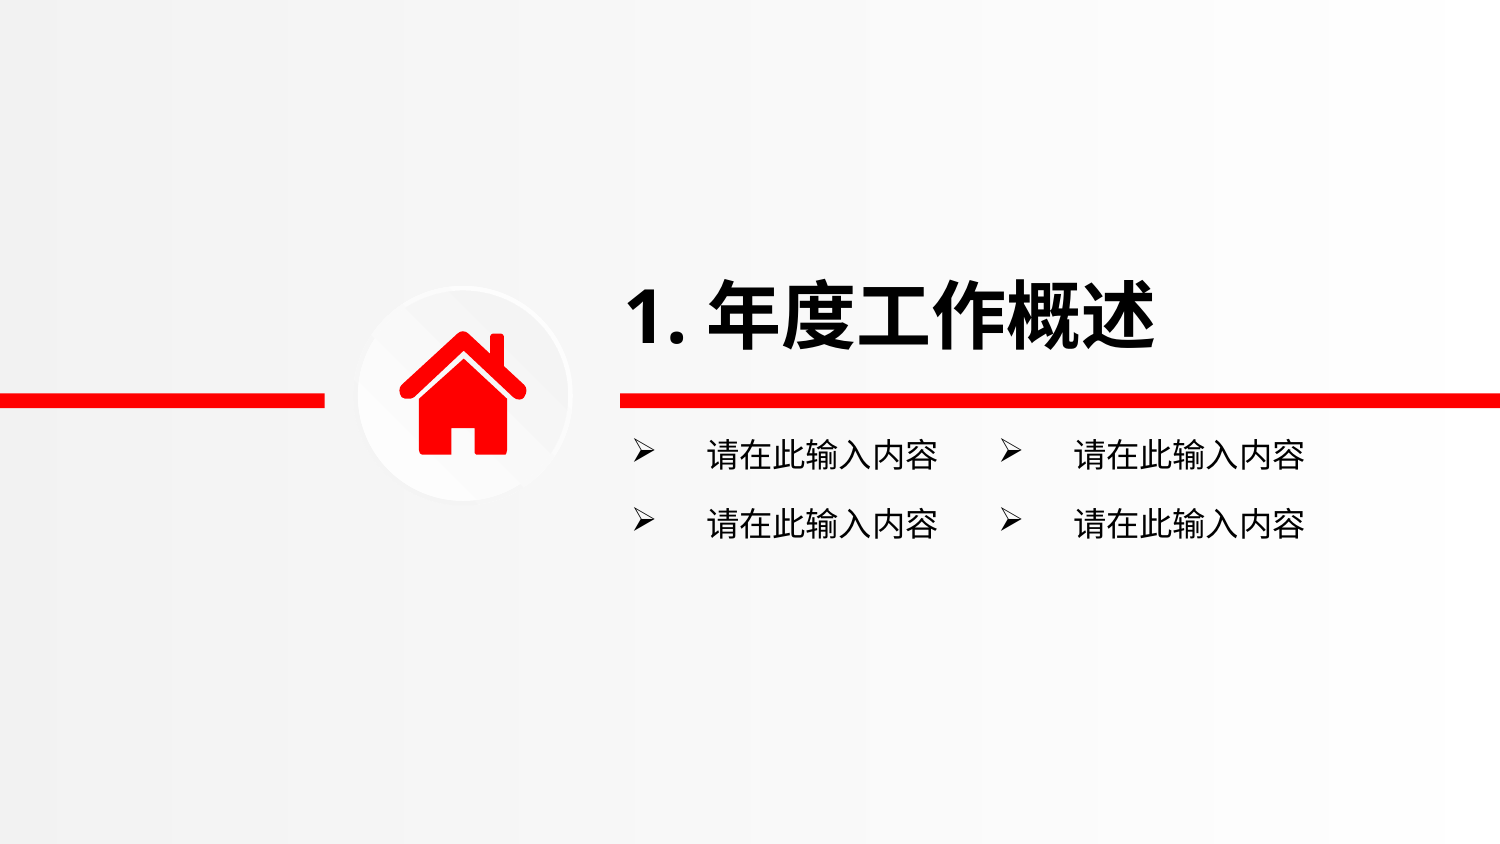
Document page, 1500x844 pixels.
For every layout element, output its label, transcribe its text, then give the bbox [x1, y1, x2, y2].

text_box 请在此输入内容 [983, 426, 1321, 482]
text_box 1.年度工作概述 [609, 261, 1171, 367]
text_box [352, 285, 573, 506]
text_box 请在此输入内容 [616, 426, 954, 482]
text_box [618, 391, 1500, 410]
text_box [0, 391, 327, 410]
text_box 请在此输入内容 [983, 496, 1321, 551]
text_box 请在此输入内容 [616, 496, 954, 551]
